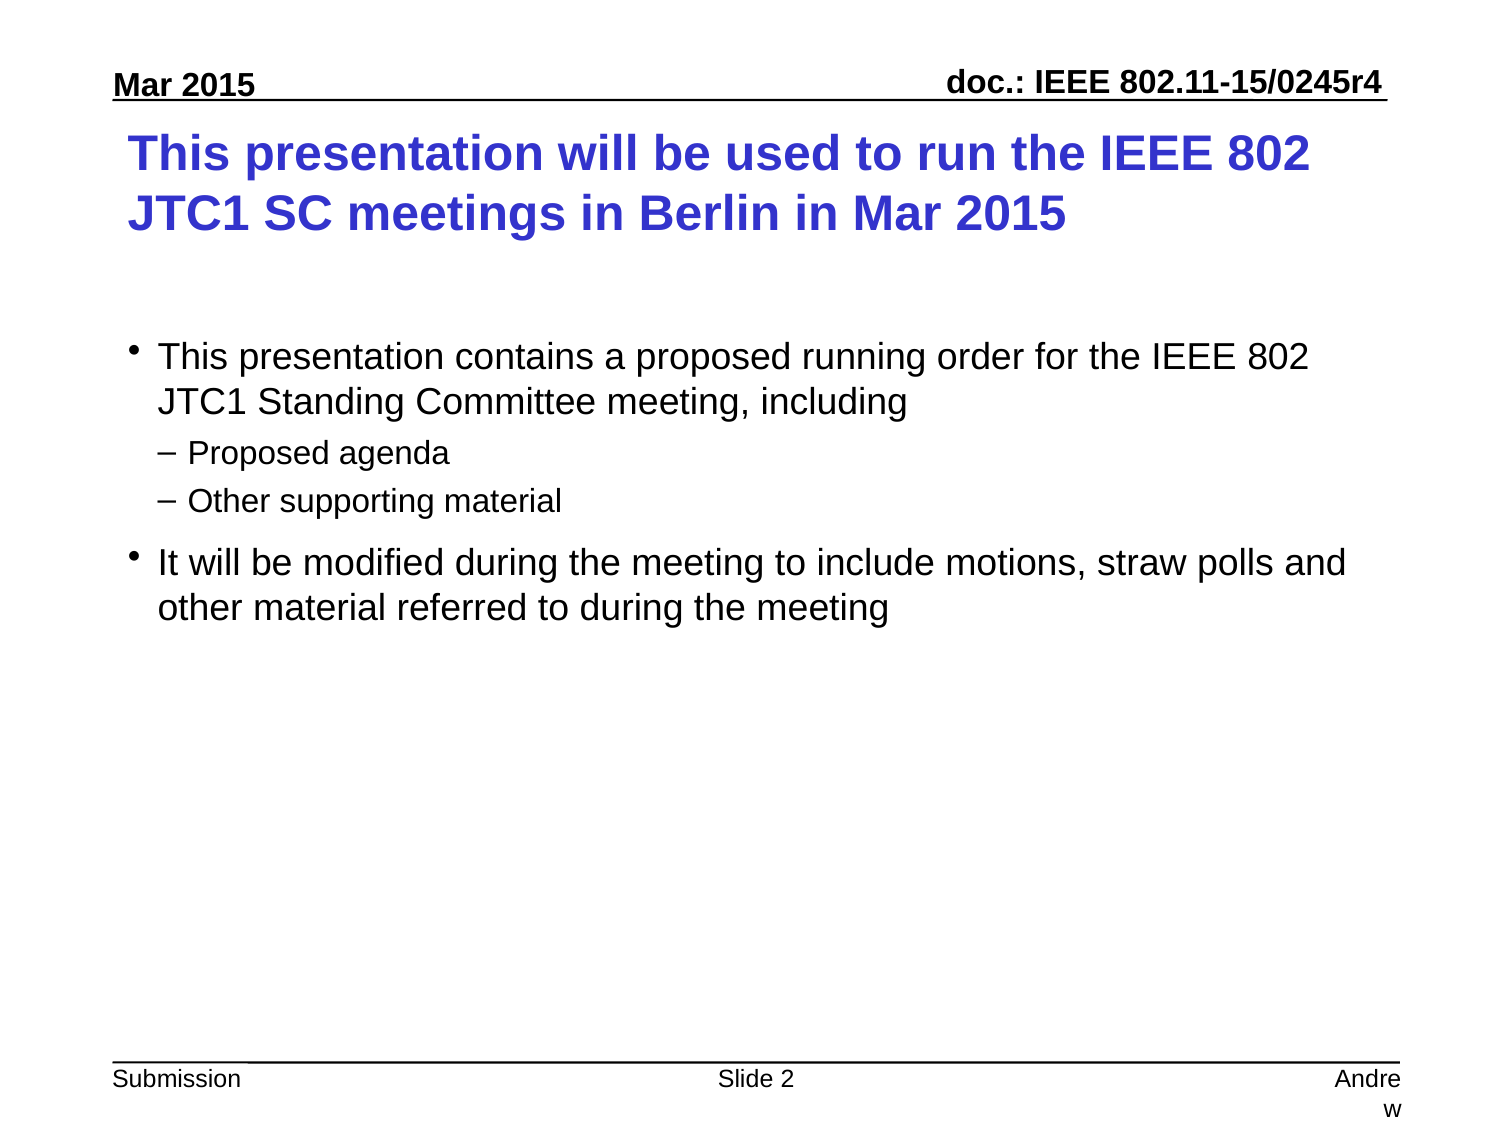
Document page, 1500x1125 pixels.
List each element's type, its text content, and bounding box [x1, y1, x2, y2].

list This presentation contains a proposed running order for the IEEE 802 JTC1 Standing Committee meeting, including Proposed agenda Other supporting material It will be modified during the meeting to include motions, straw polls and other material referred to during the meeting [112, 324, 1388, 1000]
footer Andrew Myles, Cisco [1320, 1061, 1402, 1093]
title This presentation will be used to run the IEEE 802 JTC1 SC meetings in Berlin in Mar 2015 [112, 112, 1388, 288]
slide_number Slide 2 [709, 1061, 803, 1093]
